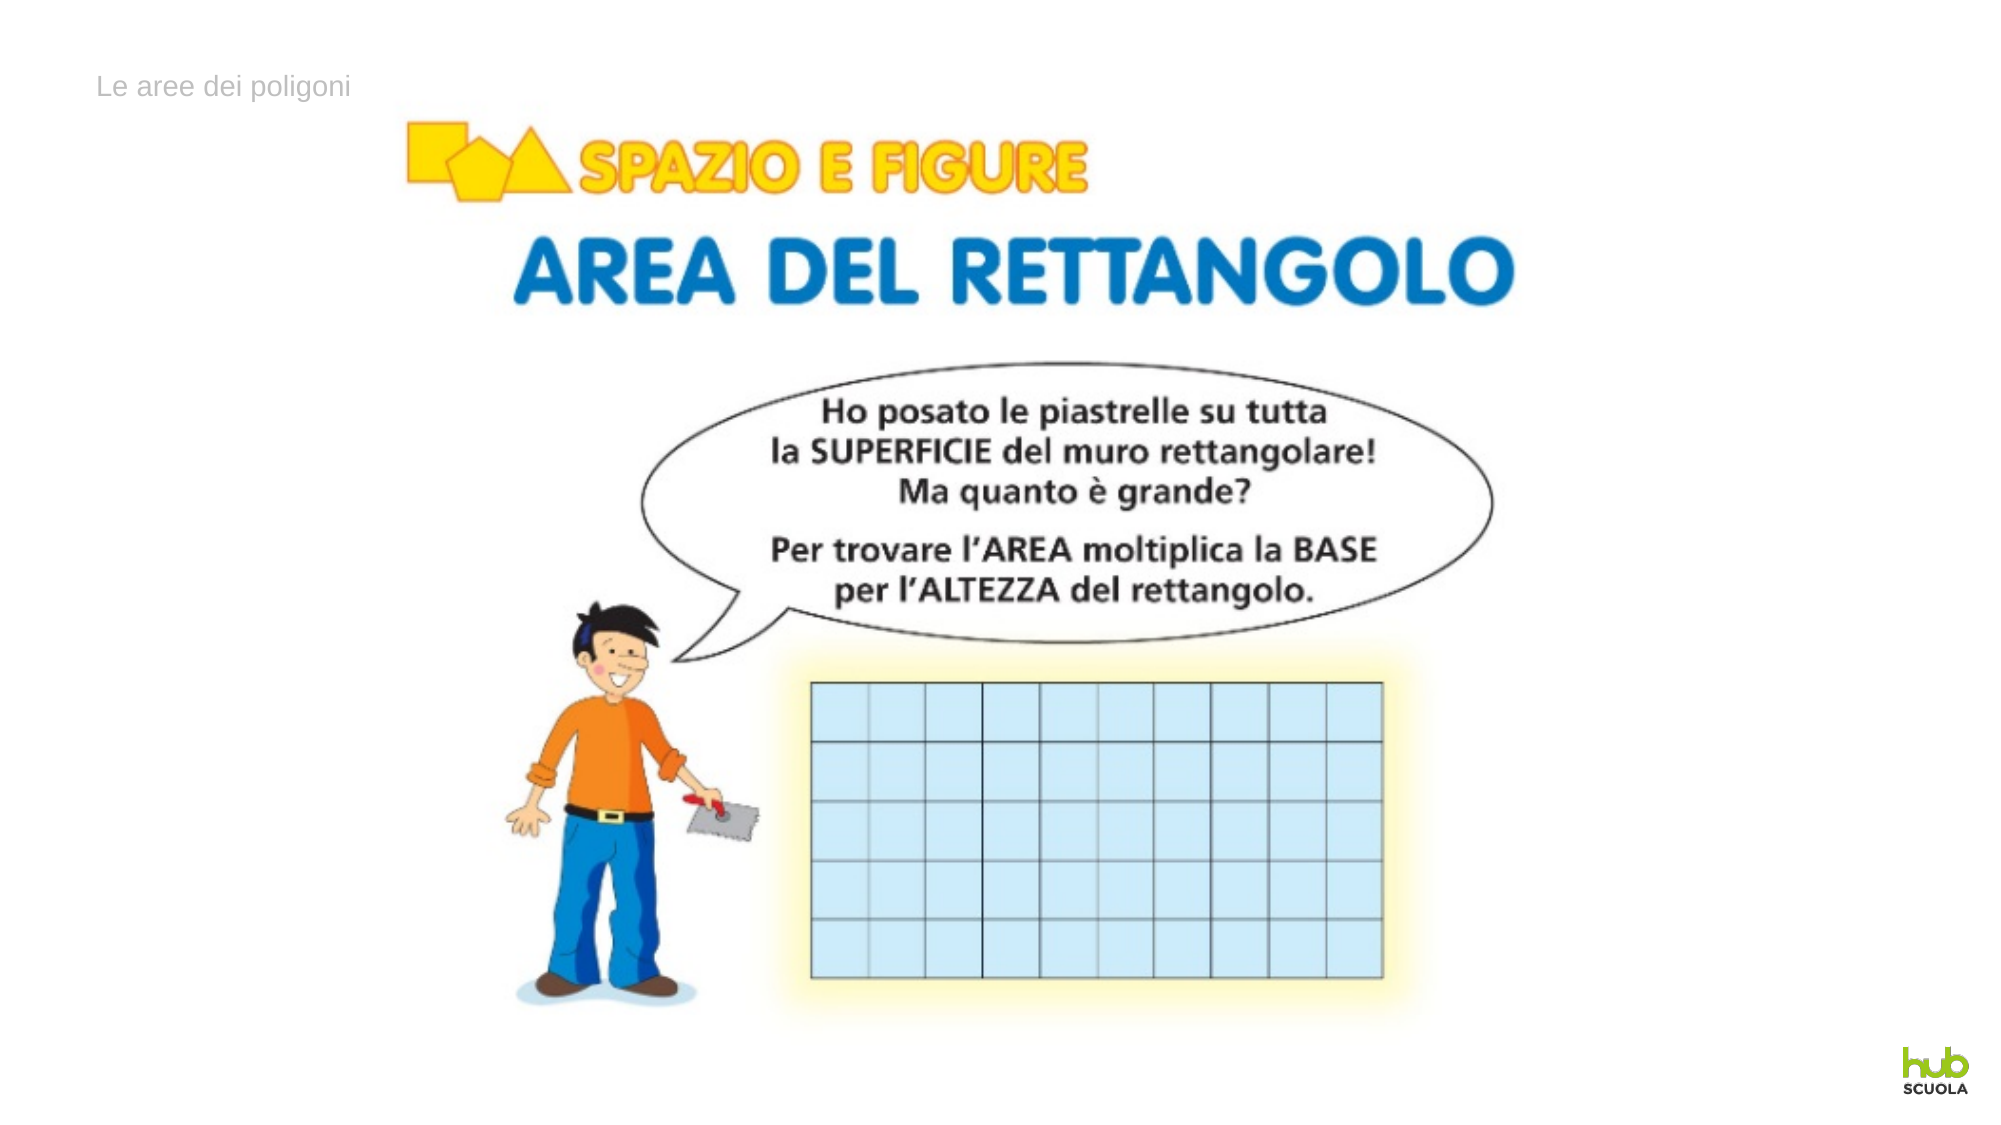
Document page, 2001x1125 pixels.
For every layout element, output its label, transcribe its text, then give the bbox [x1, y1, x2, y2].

picture [1903, 1046, 1969, 1095]
text_box Le aree dei poligoni [88, 66, 764, 102]
picture [366, 72, 1634, 1053]
